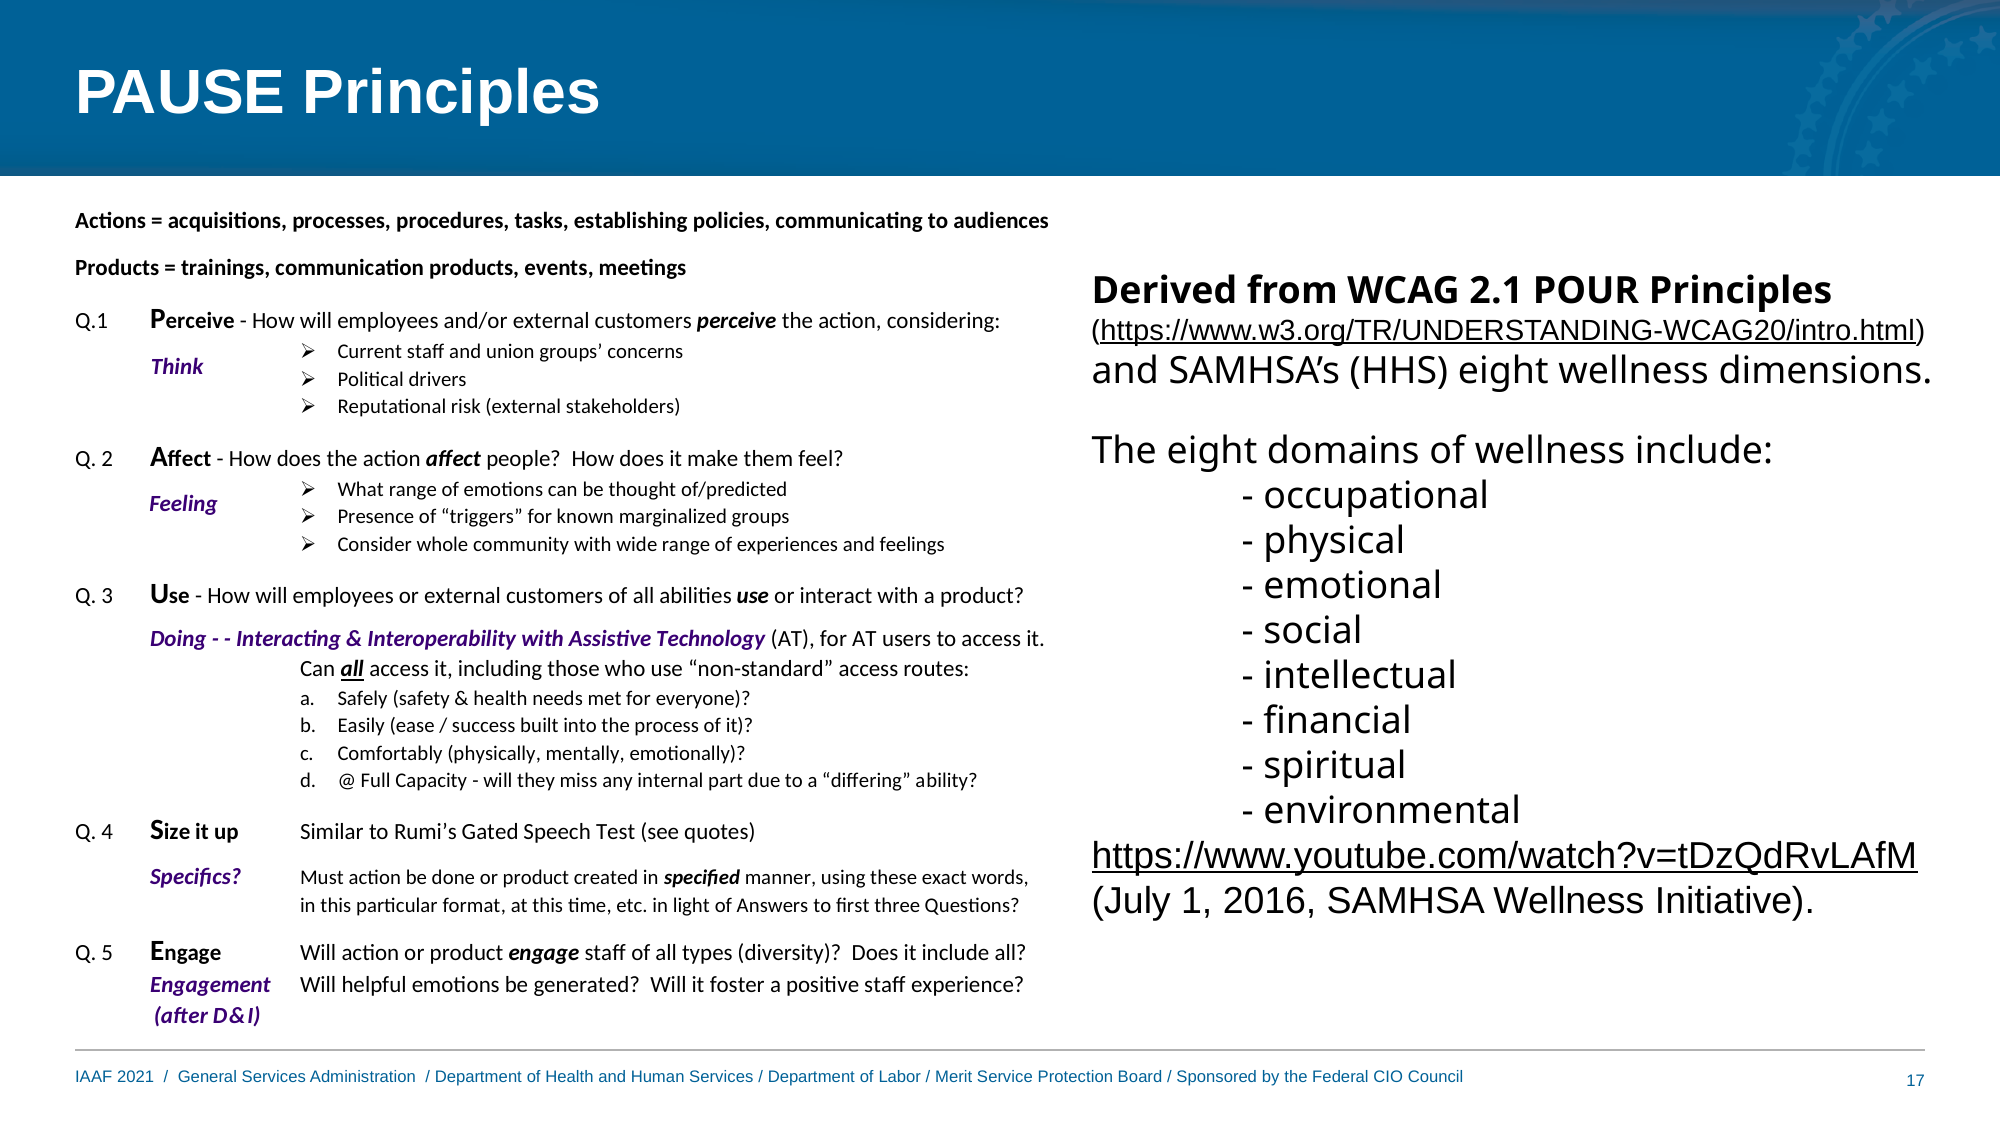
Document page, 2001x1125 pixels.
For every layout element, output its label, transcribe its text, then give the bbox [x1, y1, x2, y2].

picture [0, 168, 666, 176]
slide_number 17 [1880, 1065, 1925, 1095]
picture [74, 206, 1200, 1034]
title PAUSE Principles [75, 52, 1800, 128]
picture [0, 0, 2000, 176]
text_box Derived from WCAG 2.1 POUR Principles (https://www.w3.org/TR/UNDERSTANDING-WCAG20/intro.html) and SAMHSA’s (HHS) eight wellness dimensions. The eight domains of wellness include: - occupational - physical - emotional - social - intellectual - financial - spiritual - environmental https://www.youtube.com/watch?v=tDzQdRvLAfM (July 1, 2016, SAMHSA Wellness Initiative). [1205, 258, 1964, 974]
